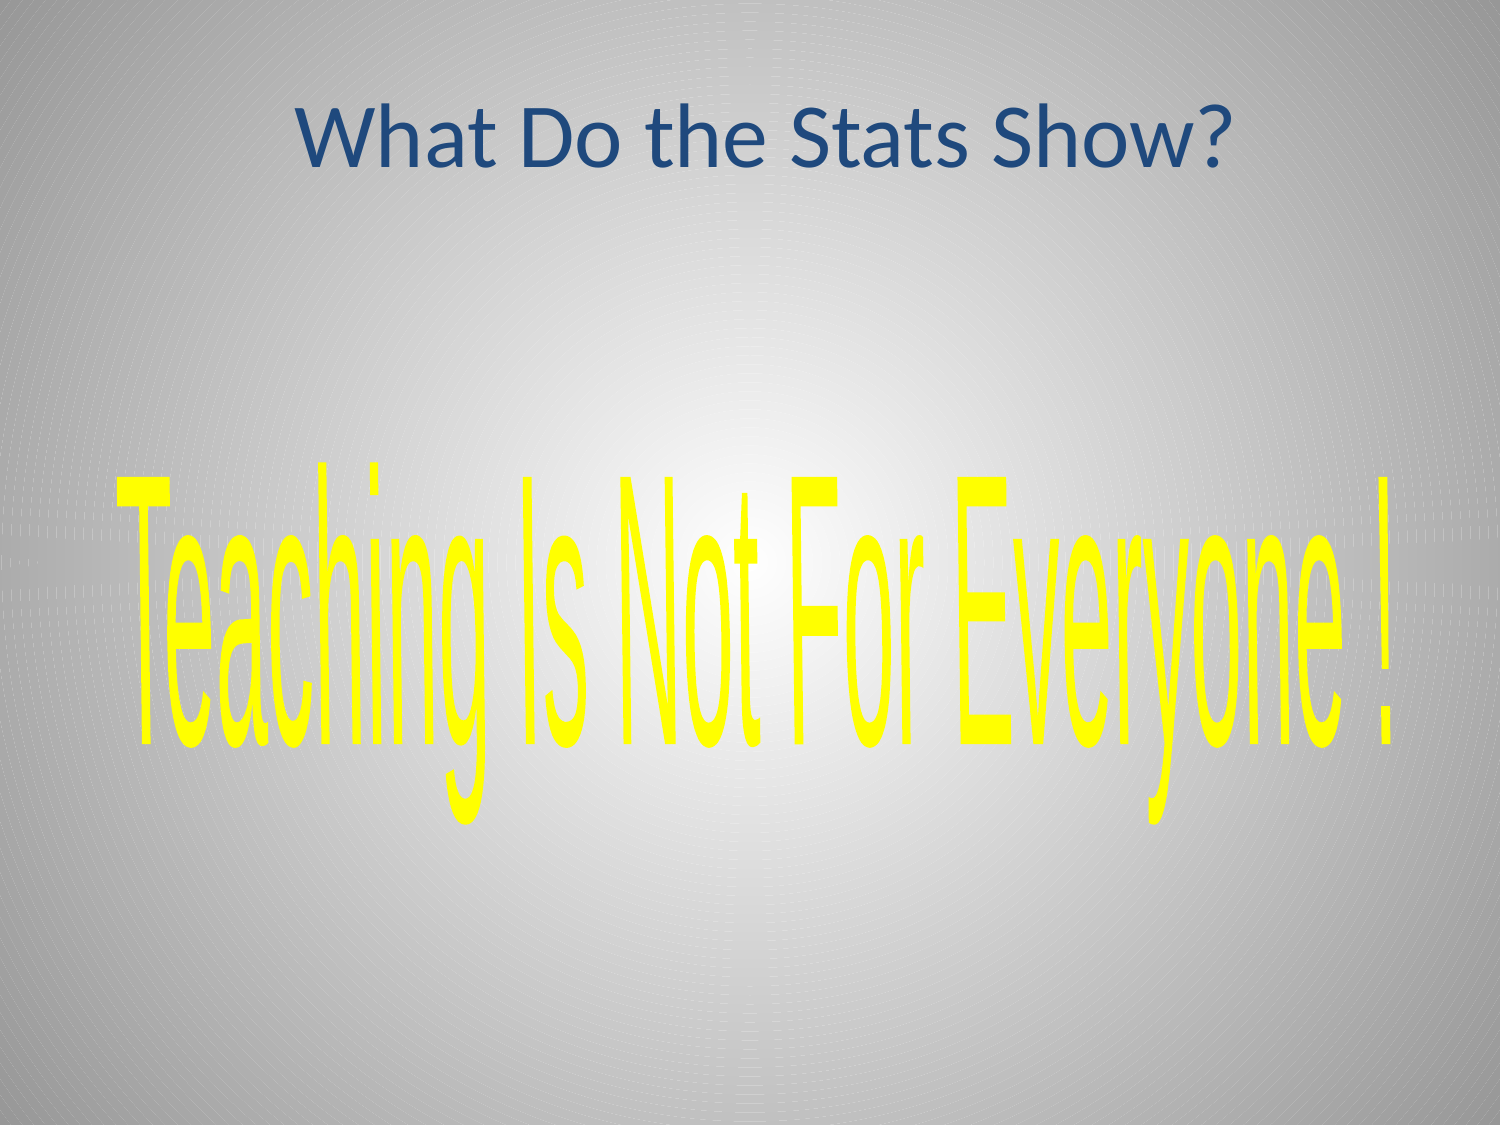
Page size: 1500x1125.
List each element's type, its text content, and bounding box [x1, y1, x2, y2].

text_box [82, 312, 1430, 1013]
text_box What Do the Stats Show? [129, 37, 1405, 225]
